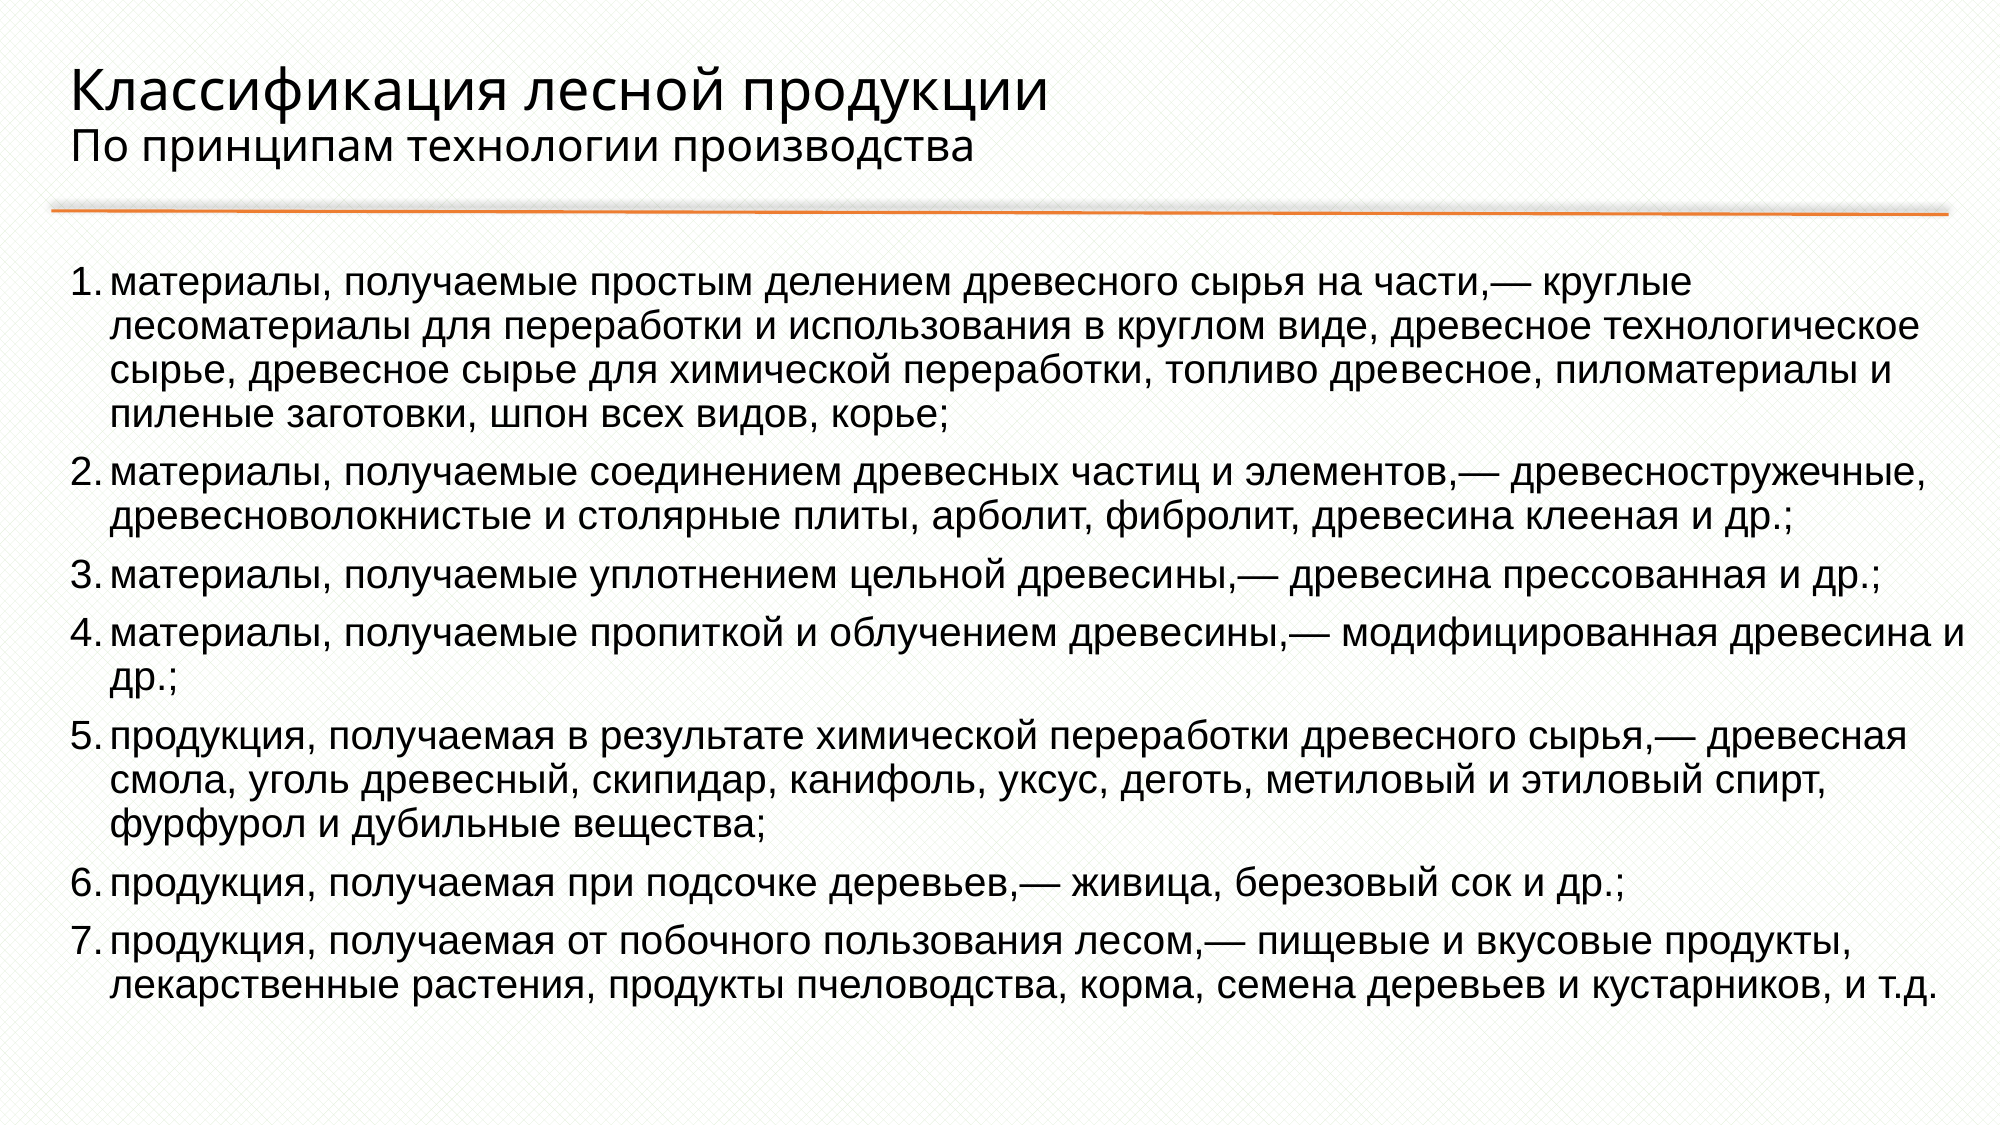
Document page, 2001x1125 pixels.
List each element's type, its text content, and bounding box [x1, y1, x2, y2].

title Классификация лесной продукции По принципам технологии производства [55, 53, 1953, 180]
list материалы, получаемые простым делением древесного сырья на части,— круглые лесоматериалы для переработки и использования в круглом виде, древесное технологическое сы­рье, древесное сырье для химической переработки, топливо дре­весное, пиломатериалы и пиленые заготовки, шпон всех видов, корье; материалы, получаемые соединением древесных частиц и элементов,— древесностружечные, древесноволокнистые и сто­лярные плиты, арболит, фибролит, древесина клееная и др.; материалы, получаемые уплотнением цельной древеси­ны,— древесина прессованная и др.; материалы, получаемые пропиткой и облучением древе­сины,— модифицированная древесина и др.; продукция, получаемая в результате химической перера­ботки древесного сырья,— древесная смола, уголь древес­ный, скипидар, канифоль, уксус, деготь, метиловый и этиловый спирт, фурфурол и дубильные вещества; продукция, получаемая при подсочке деревьев,— живица, березовый сок и др.; продукция, получаемая от побочного пользования ле­сом,— пищевые и вкусовые продукты, лекарственные растения, продукты пчеловодства, корма, семена деревьев и кустарников, и т.д. [55, 252, 1982, 1087]
